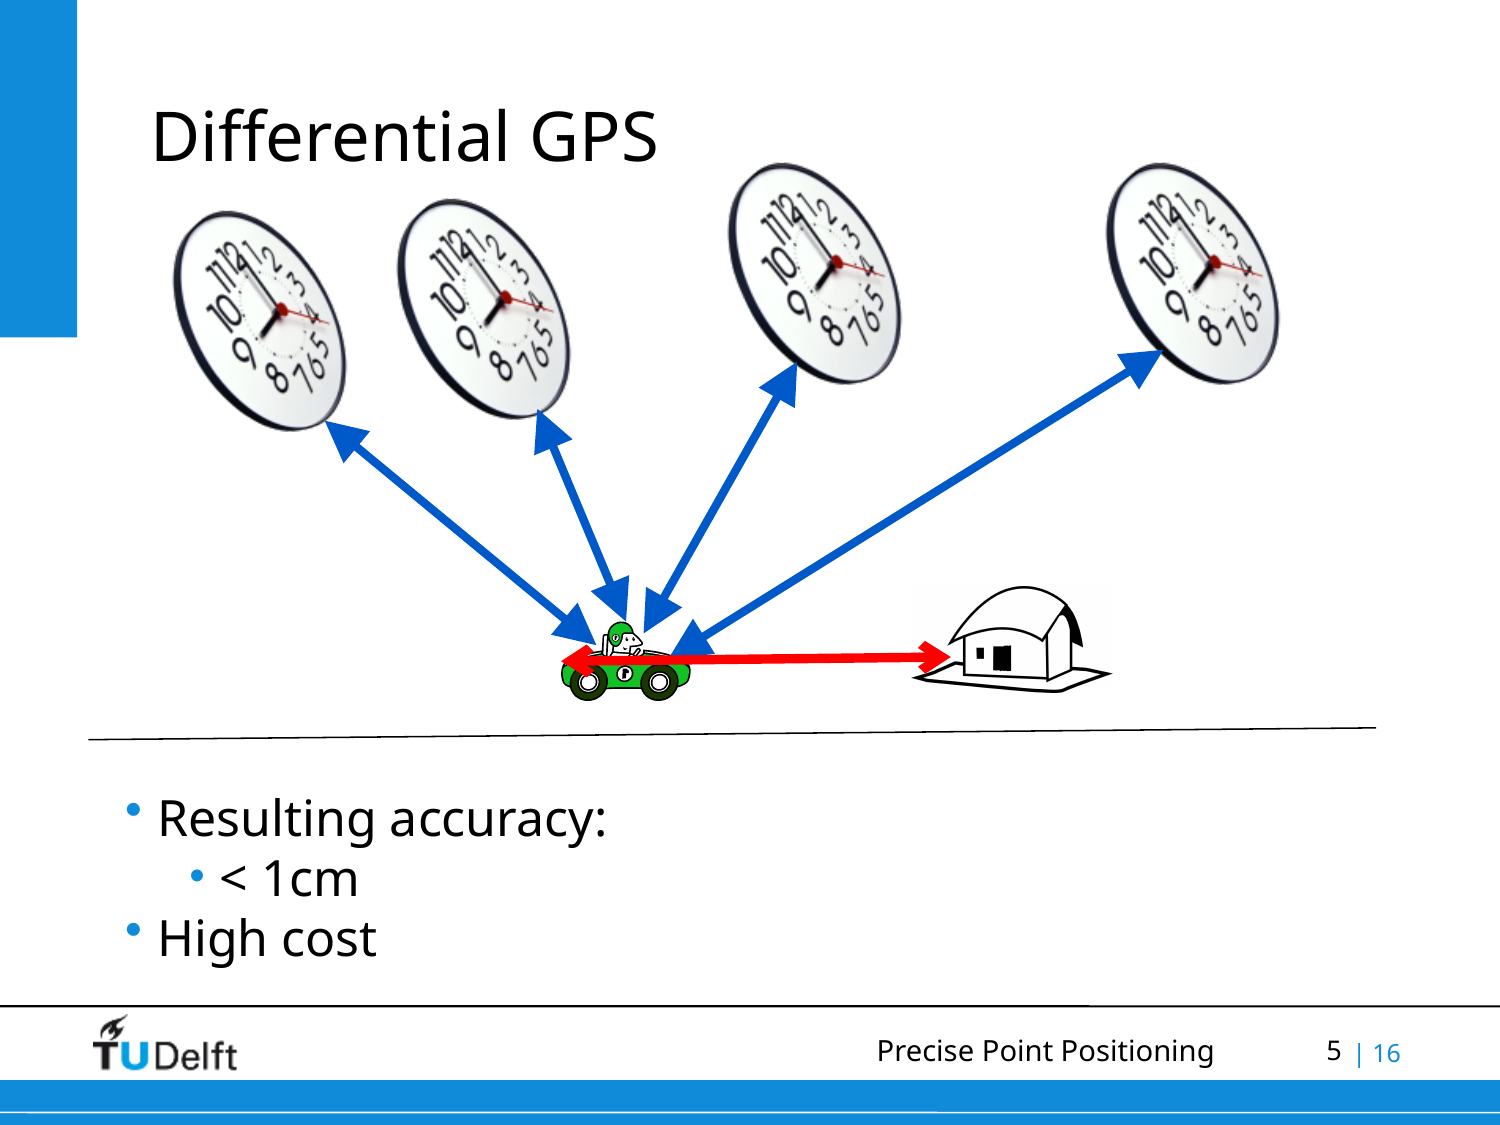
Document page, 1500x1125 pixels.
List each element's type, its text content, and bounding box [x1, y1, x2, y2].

picture [93, 1014, 240, 1072]
text_box Resulting accuracy: < 1cm High cost [125, 786, 818, 990]
picture [1104, 160, 1282, 388]
picture [726, 160, 904, 349]
picture [395, 195, 573, 420]
picture [560, 621, 692, 702]
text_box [643, 361, 663, 634]
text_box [668, 349, 1164, 659]
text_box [324, 420, 597, 646]
picture [170, 207, 349, 435]
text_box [537, 408, 627, 622]
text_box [690, 656, 951, 662]
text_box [88, 727, 1377, 740]
title Differential GPS [150, 0, 1407, 175]
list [895, 668, 1129, 693]
